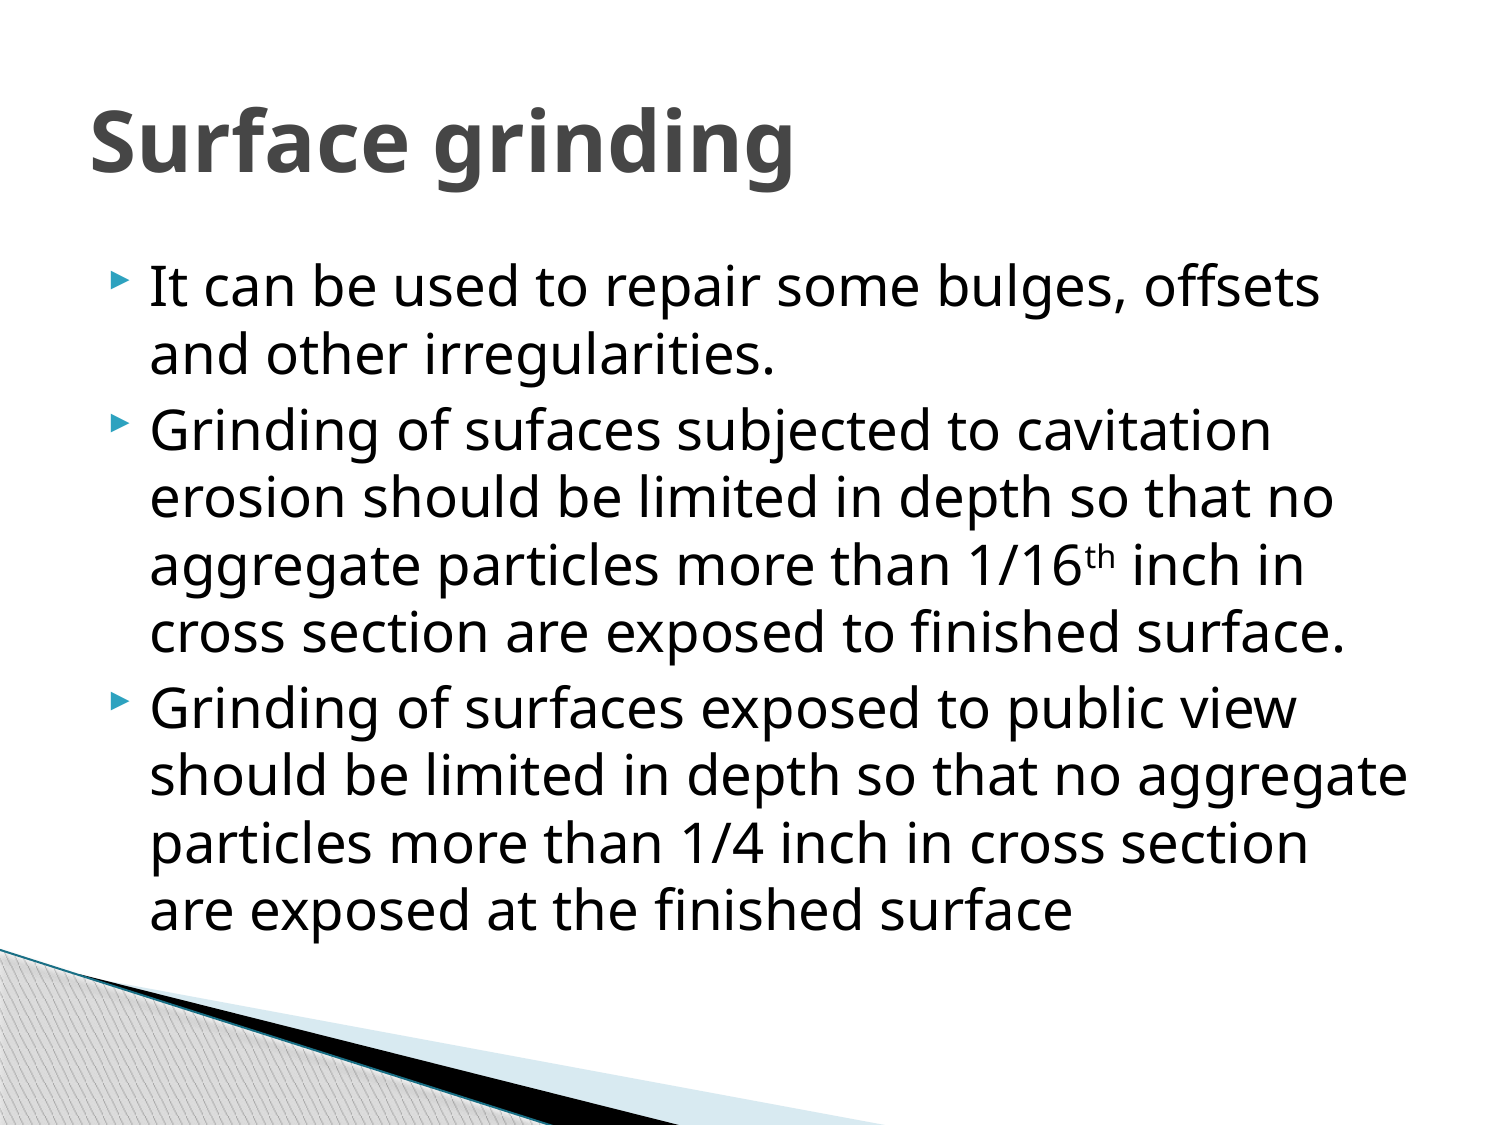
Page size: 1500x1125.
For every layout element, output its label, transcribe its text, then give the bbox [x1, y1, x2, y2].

list It can be used to repair some bulges, offsets and other irregularities. Grinding of sufaces subjected to cavitation erosion should be limited in depth so that no aggregate particles more than 1/16th inch in cross section are exposed to finished surface. Grinding of surfaces exposed to public view should be limited in depth so that no aggregate particles more than 1/4 inch in cross section are exposed at the finished surface [75, 243, 1425, 986]
title Surface grinding [75, 45, 1425, 233]
